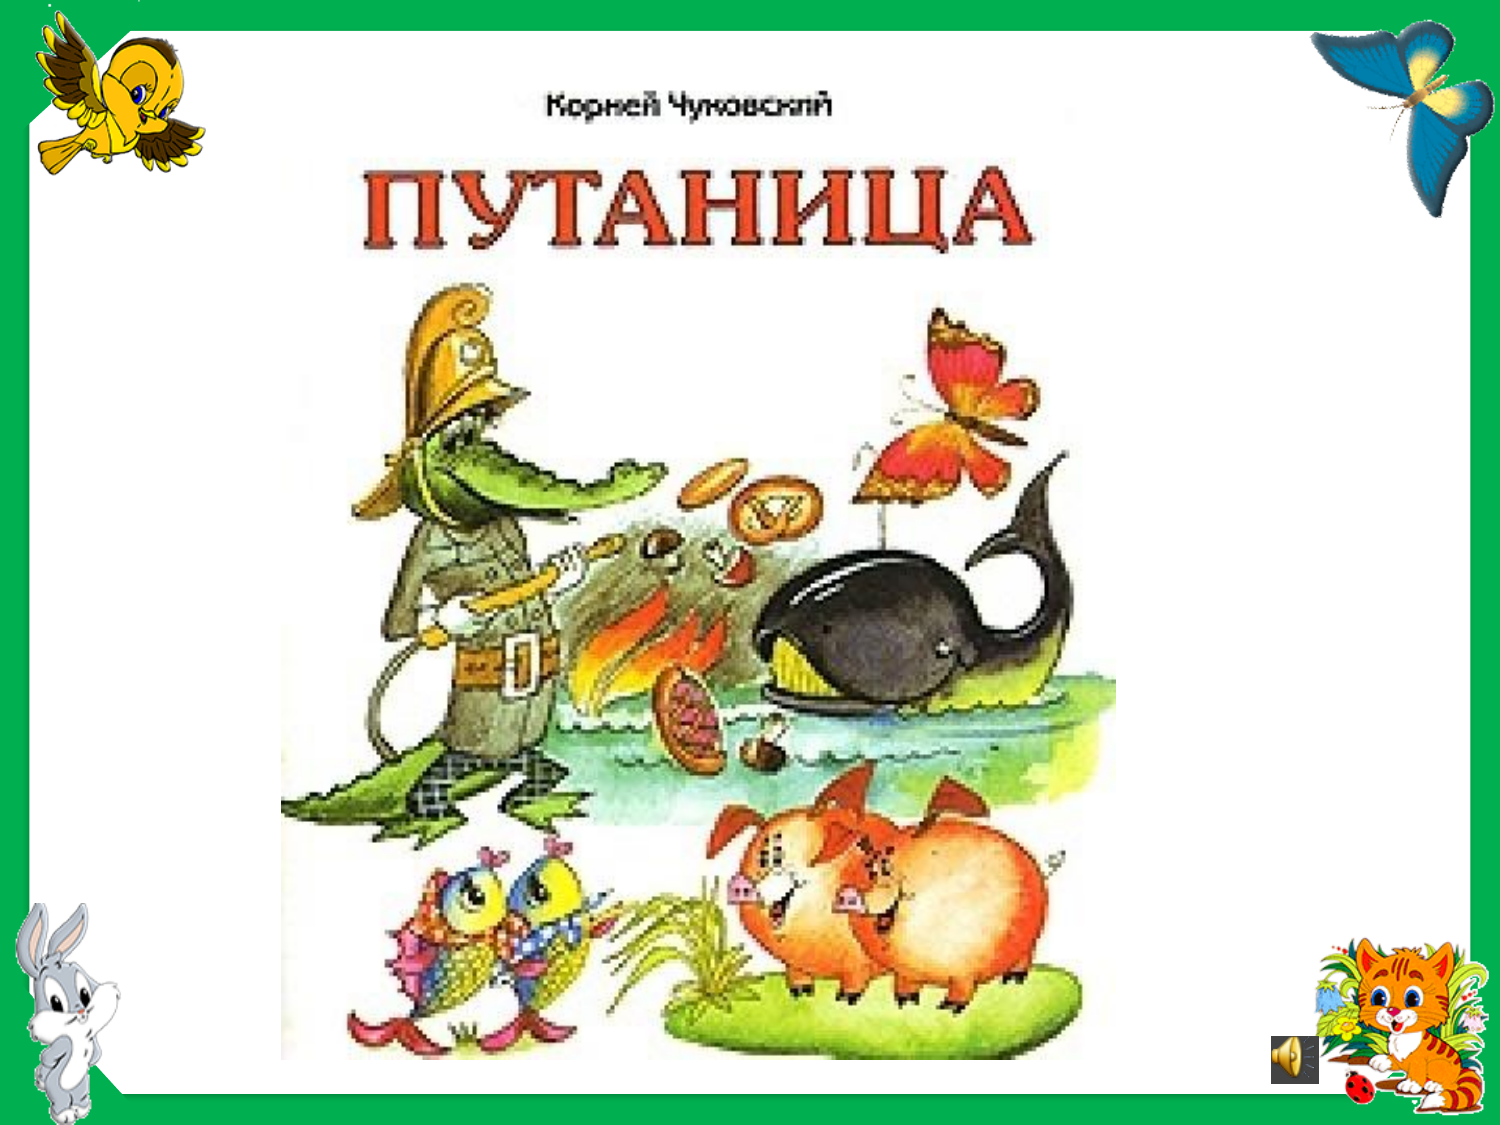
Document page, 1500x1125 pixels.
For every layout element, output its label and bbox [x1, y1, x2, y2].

picture [29, 0, 214, 185]
picture [280, 58, 1116, 1060]
picture [1258, 0, 1500, 255]
picture [0, 903, 181, 1125]
picture [1269, 930, 1500, 1125]
